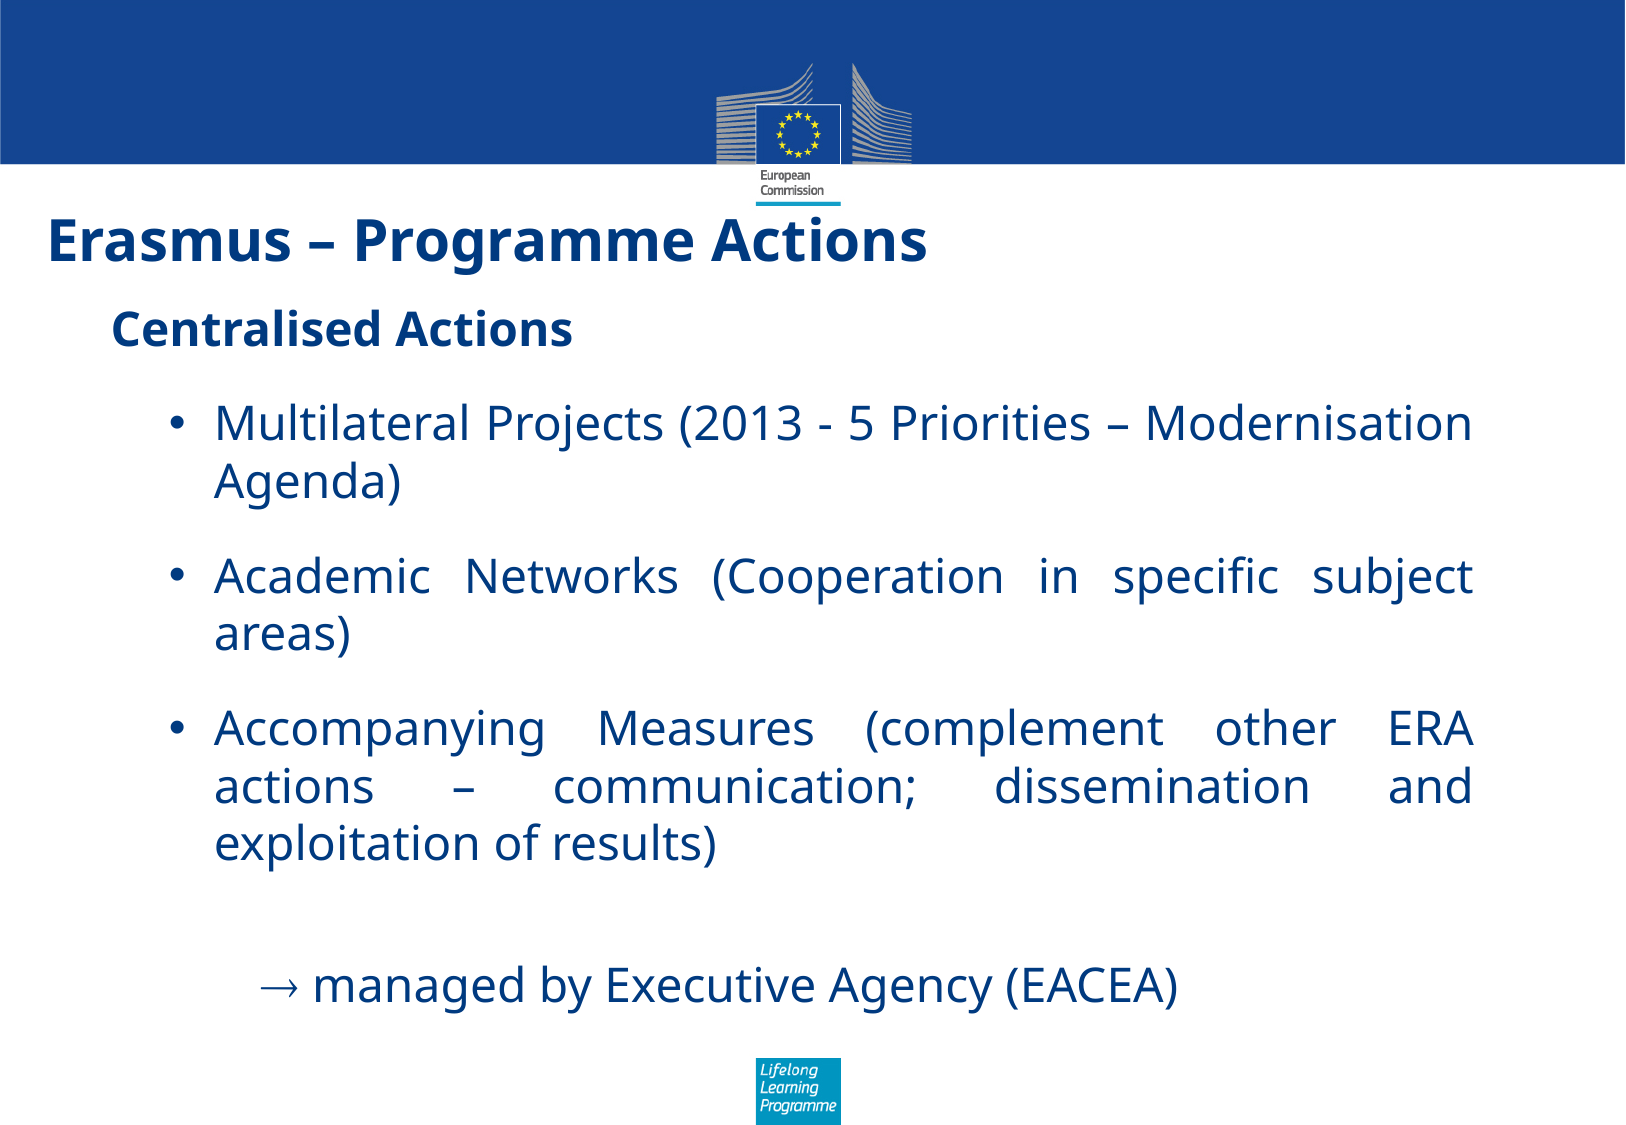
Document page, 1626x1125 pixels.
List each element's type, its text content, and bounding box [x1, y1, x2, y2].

picture [775, 1086, 782, 1093]
title Erasmus – Programme Actions [30, 195, 1586, 305]
picture [0, 0, 1625, 1125]
text_box Centralised Actions Multilateral Projects (2013 - 5 Priorities – Modernisation Agenda) Academic Networks (Cooperation in specific subject areas) Accompanying Measures (complement other ERA actions – communication; dissemination and exploitation of results)  managed by Executive Agency (EACEA) [95, 302, 1491, 1020]
picture [780, 1104, 788, 1113]
picture [810, 1070, 816, 1078]
picture [785, 1102, 792, 1109]
picture [826, 1102, 834, 1111]
